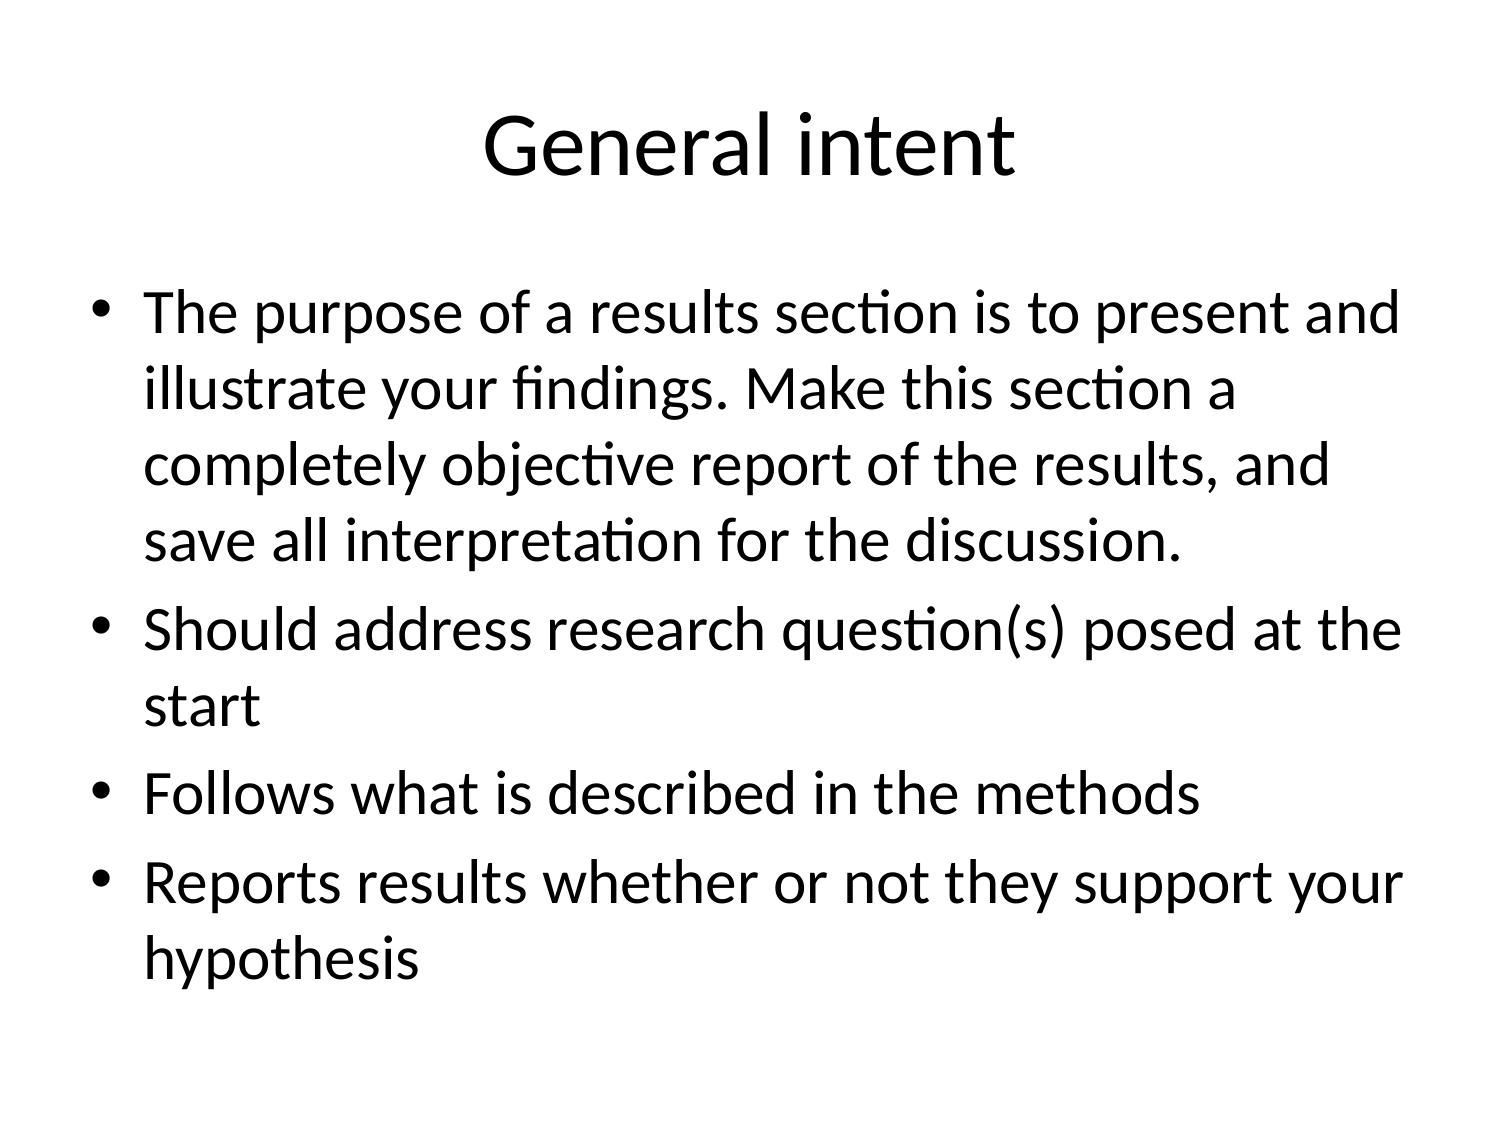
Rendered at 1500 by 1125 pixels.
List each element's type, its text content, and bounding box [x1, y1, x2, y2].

title General intent [75, 45, 1425, 233]
list The purpose of a results section is to present and illustrate your findings. Make this section a completely objective report of the results, and save all interpretation for the discussion. Should address research question(s) posed at the start Follows what is described in the methods Reports results whether or not they support your hypothesis [75, 262, 1425, 1005]
